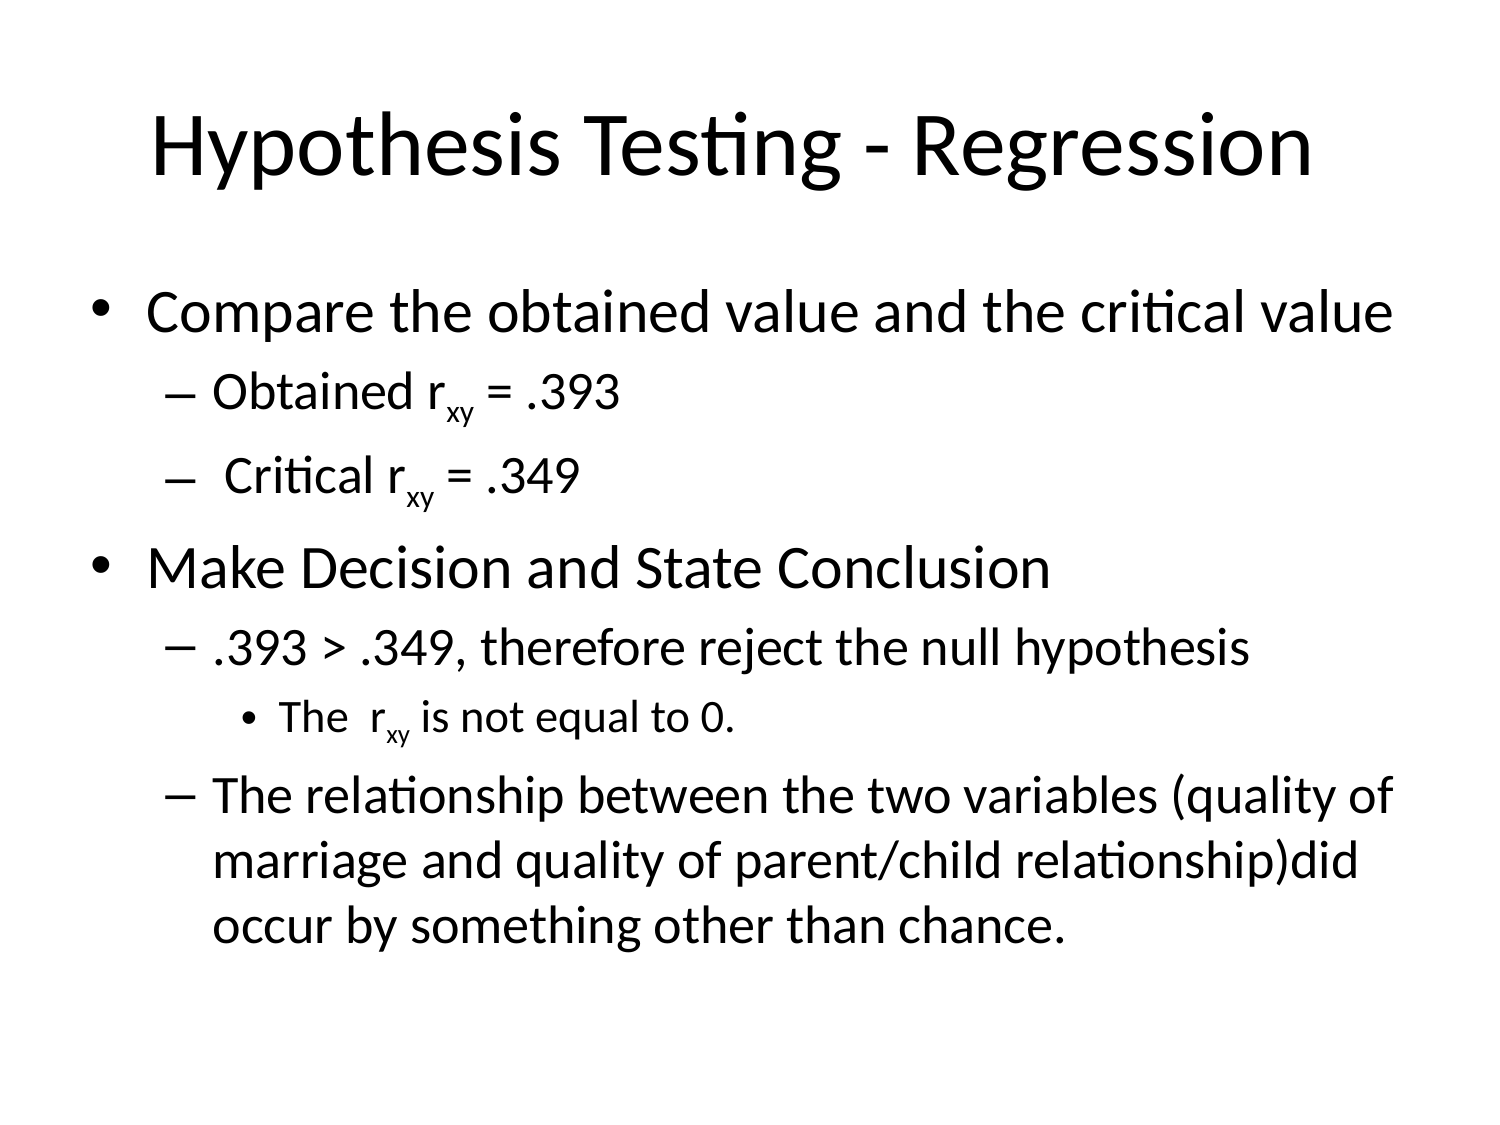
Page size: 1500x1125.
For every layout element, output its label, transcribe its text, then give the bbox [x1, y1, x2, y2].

list Compare the obtained value and the critical value Obtained rxy = .393 Critical rxy = .349 Make Decision and State Conclusion .393 > .349, therefore reject the null hypothesis The rxy is not equal to 0. The relationship between the two variables (quality of marriage and quality of parent/child relationship)did occur by something other than chance. [75, 262, 1425, 1063]
title Hypothesis Testing - Regression [75, 45, 1425, 233]
